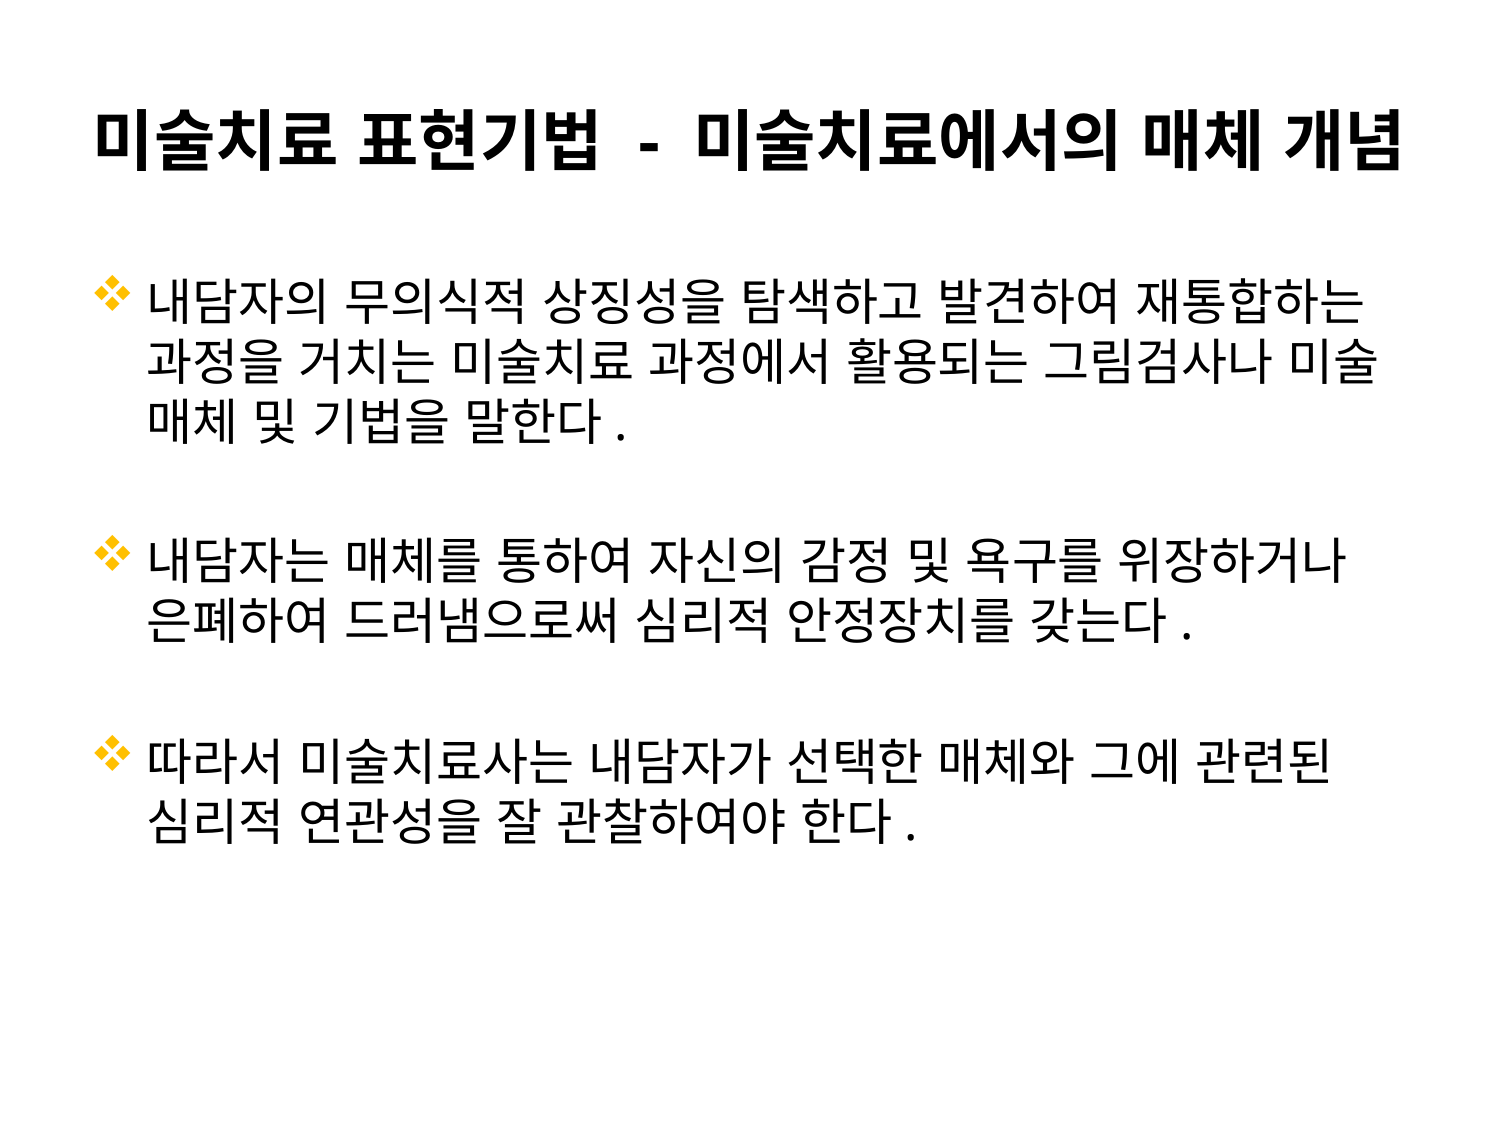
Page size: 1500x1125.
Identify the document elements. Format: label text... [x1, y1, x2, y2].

list 내담자의 무의식적 상징성을 탐색하고 발견하여 재통합하는 과정을 거치는 미술치료 과정에서 활용되는 그림검사나 미술 매체 및 기법을 말한다. 내담자는 매체를 통하여 자신의 감정 및 욕구를 위장하거나 은폐하여 드러냄으로써 심리적 안정장치를 갖는다. 따라서 미술치료사는 내담자가 선택한 매체와 그에 관련된 심리적 연관성을 잘 관찰하여야 한다. [75, 262, 1425, 1005]
title 미술치료 표현기법 - 미술치료에서의 매체 개념 [75, 45, 1425, 233]
